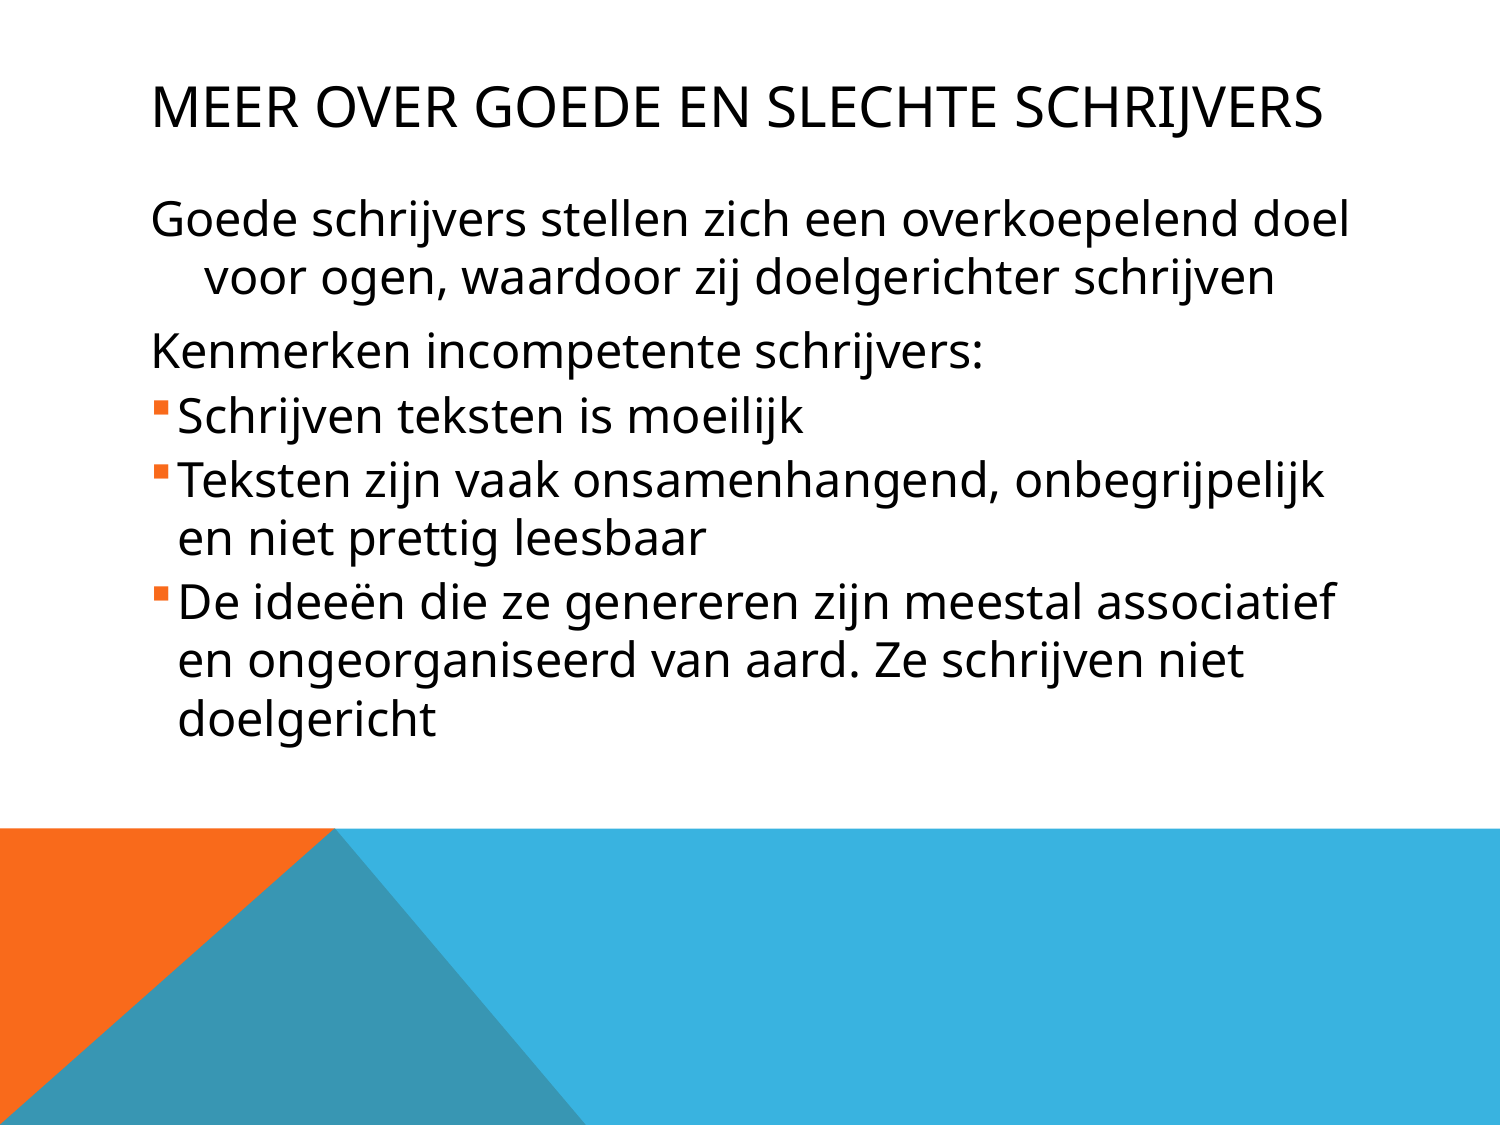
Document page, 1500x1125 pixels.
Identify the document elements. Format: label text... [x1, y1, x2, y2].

title Meer over goede en slechte schrijvers [135, 60, 1369, 150]
list Goede schrijvers stellen zich een overkoepelend doel voor ogen, waardoor zij doelgerichter schrijven Kenmerken incompetente schrijvers: Schrijven teksten is moeilijk Teksten zijn vaak onsamenhangend, onbegrijpelijk en niet prettig leesbaar De ideeën die ze genereren zijn meestal associatief en ongeorganiseerd van aard. Ze schrijven niet doelgericht [135, 180, 1369, 768]
